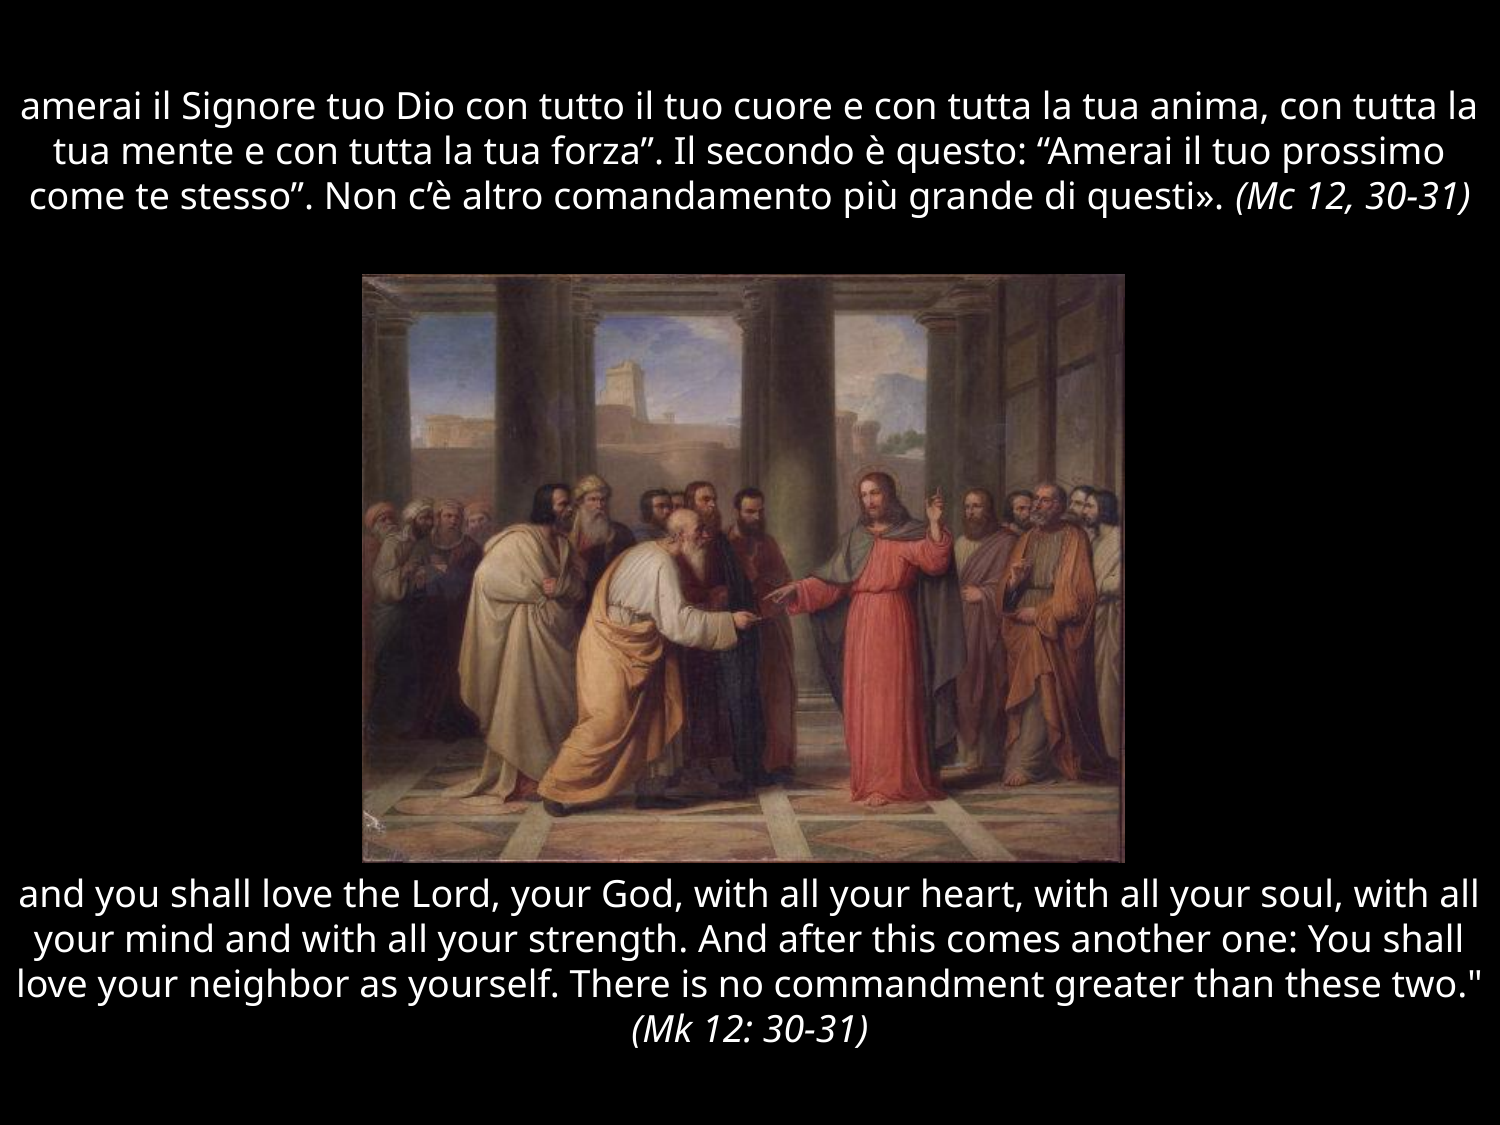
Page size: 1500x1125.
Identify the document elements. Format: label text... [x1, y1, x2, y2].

text_box and you shall love the Lord, your God, with all your heart, with all your soul, with all your mind and with all your strength. And after this comes another one: You shall love your neighbor as yourself. There is no commandment greater than these two." (Mk 12: 30-31) [0, 862, 1500, 1058]
picture [362, 274, 1125, 864]
text_box amerai il Signore tuo Dio con tutto il tuo cuore e con tutta la tua anima, con tutta la tua mente e con tutta la tua forza”. Il secondo è questo: “Amerai il tuo prossimo come te stesso”. Non c’è altro comandamento più grande di questi». (Mc 12, 30-31) [0, 74, 1500, 225]
